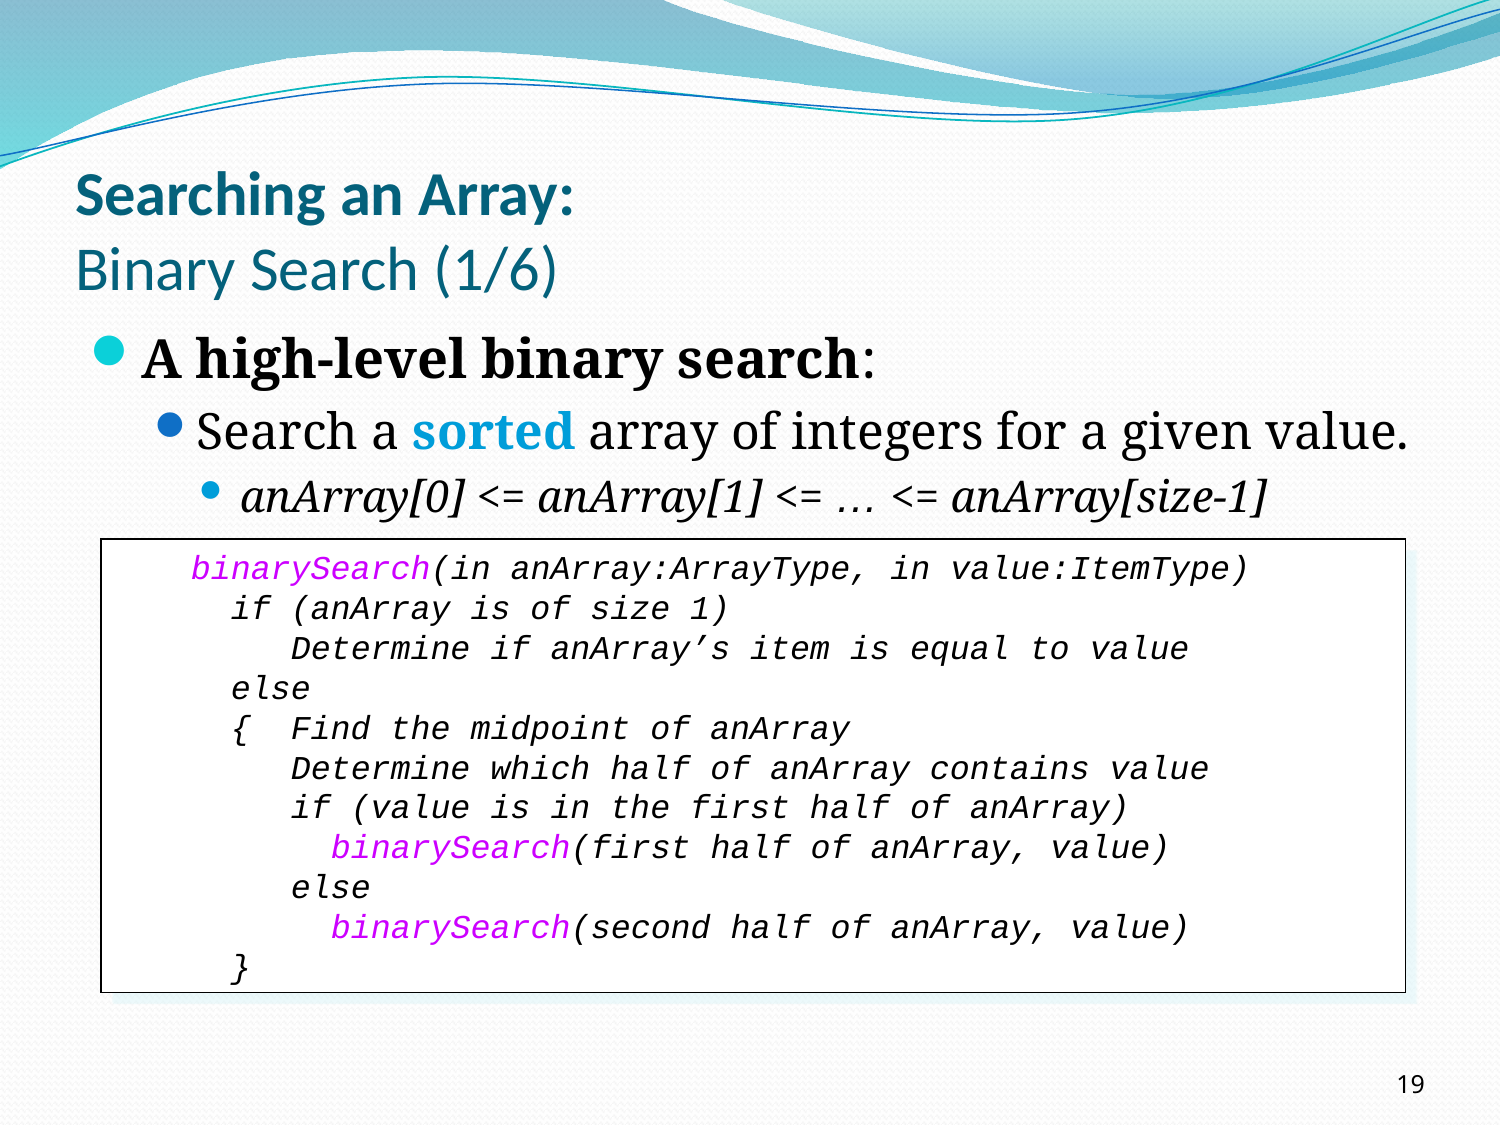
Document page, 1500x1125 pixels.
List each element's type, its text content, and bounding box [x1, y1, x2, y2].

list A high-level binary search: Search a sorted array of integers for a given value. anArray[0] <= anArray[1] <= … <= anArray[size-1] [75, 317, 1425, 1038]
slide_number 19 [1299, 1042, 1425, 1103]
text_box binarySearch(in anArray:ArrayType, in value:ItemType) if (anArray is of size 1) Determine if anArray’s item is equal to value else { Find the midpoint of anArray Determine which half of anArray contains value if (value is in the first half of anArray) binarySearch(first half of anArray, value) else binarySearch(second half of anArray, value) } [101, 538, 1406, 993]
title Searching an Array: Binary Search (1/6) [75, 115, 1425, 303]
